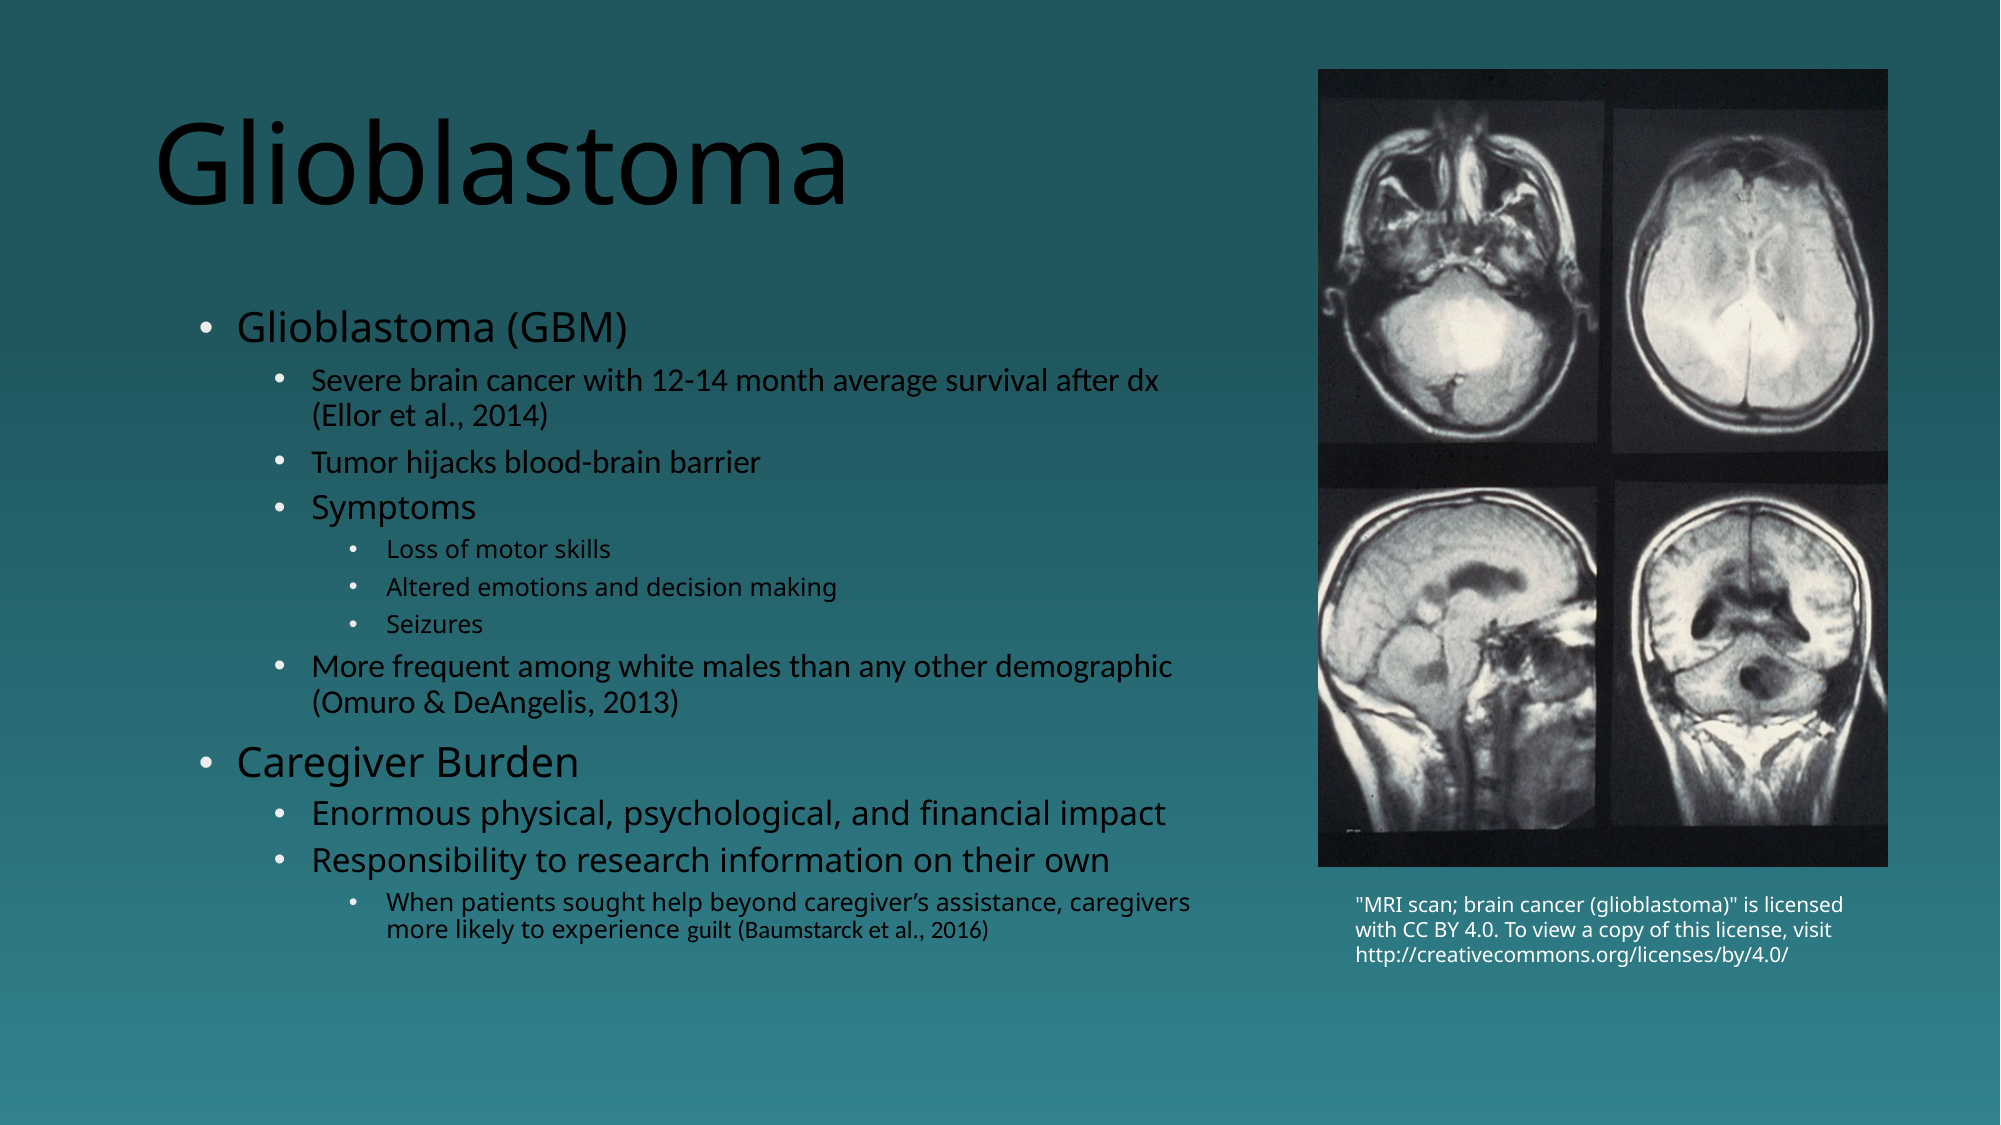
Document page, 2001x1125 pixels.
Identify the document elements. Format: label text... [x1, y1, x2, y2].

picture [1318, 69, 1888, 867]
text_box "MRI scan; brain cancer (glioblastoma)" is licensed with CC BY 4.0. To view a copy of this license, visit http://creativecommons.org/licenses/by/4.0/ [1340, 884, 1865, 975]
title Glioblastoma [137, 59, 1863, 278]
list Glioblastoma (GBM) Severe brain cancer with 12-14 month average survival after dx (Ellor et al., 2014) Tumor hijacks blood-brain barrier Symptoms Loss of motor skills Altered emotions and decision making Seizures More frequent among white males than any other demographic (Omuro & DeAngelis, 2013) Caregiver Burden Enormous physical, psychological, and financial impact Responsibility to research information on their own When patients sought help beyond caregiver’s assistance, caregivers more likely to experience guilt (Baumstarck et al., 2016) [183, 299, 1238, 1014]
